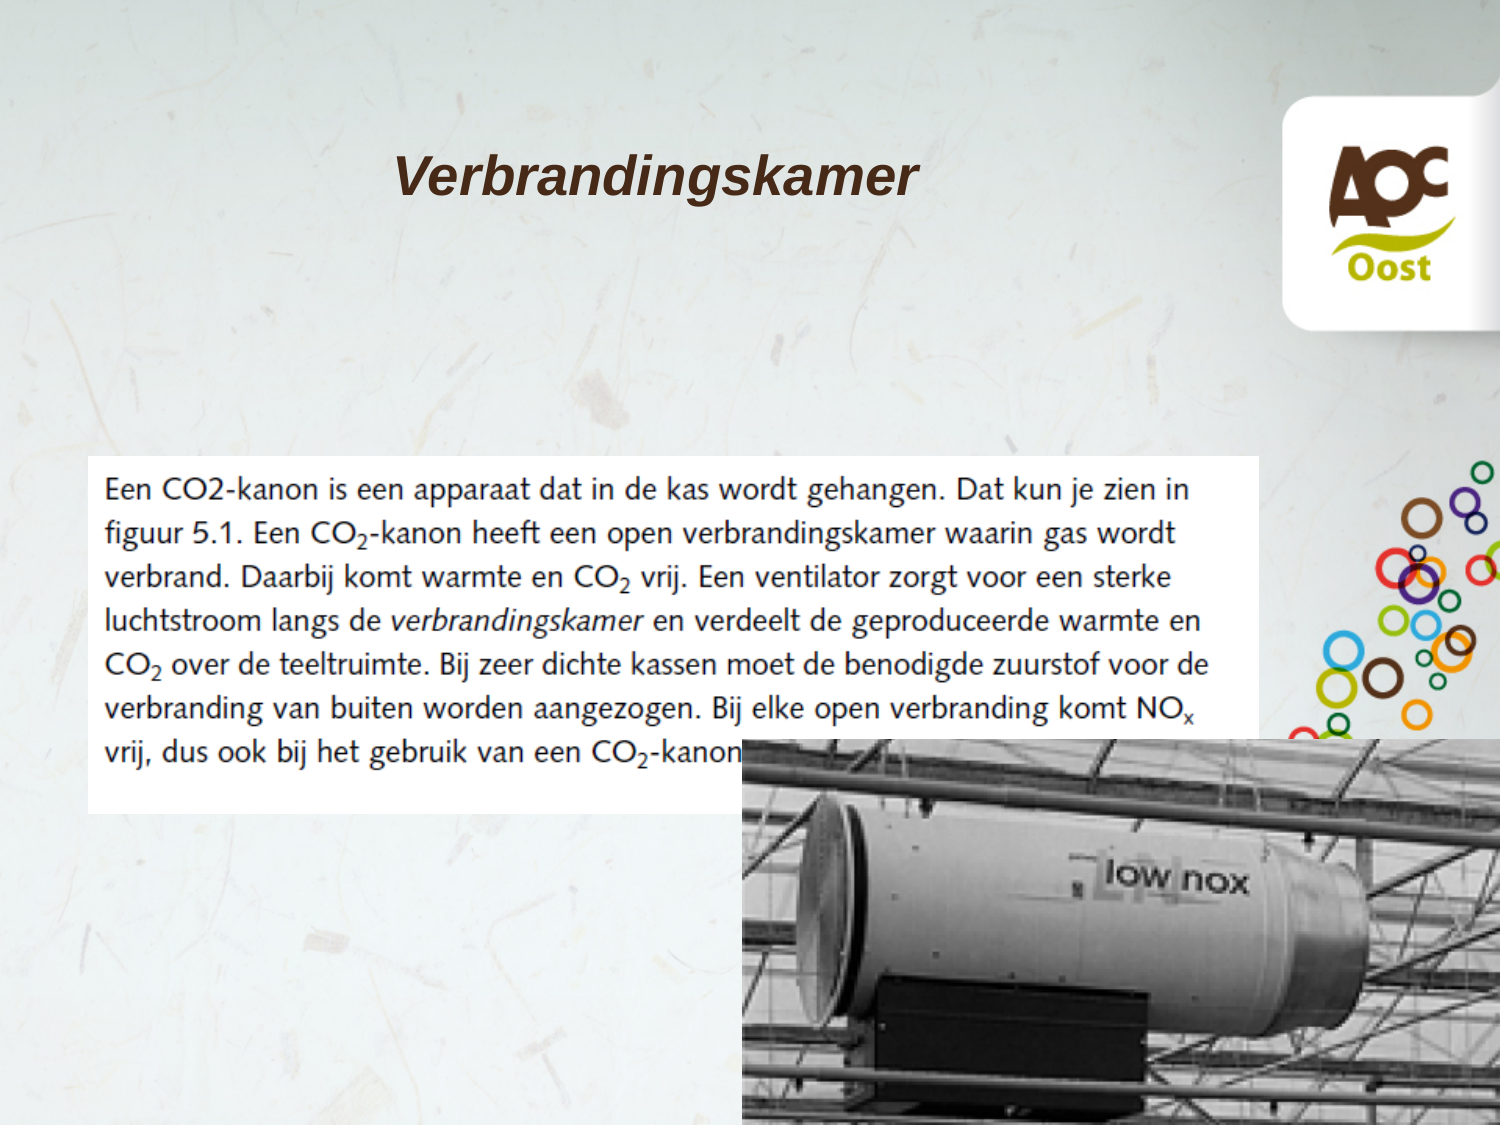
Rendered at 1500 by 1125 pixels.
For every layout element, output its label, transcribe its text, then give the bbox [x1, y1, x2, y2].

subtitle [64, 349, 1235, 882]
title Verbrandingskamer [112, 101, 1199, 244]
picture [0, 0, 1500, 1125]
